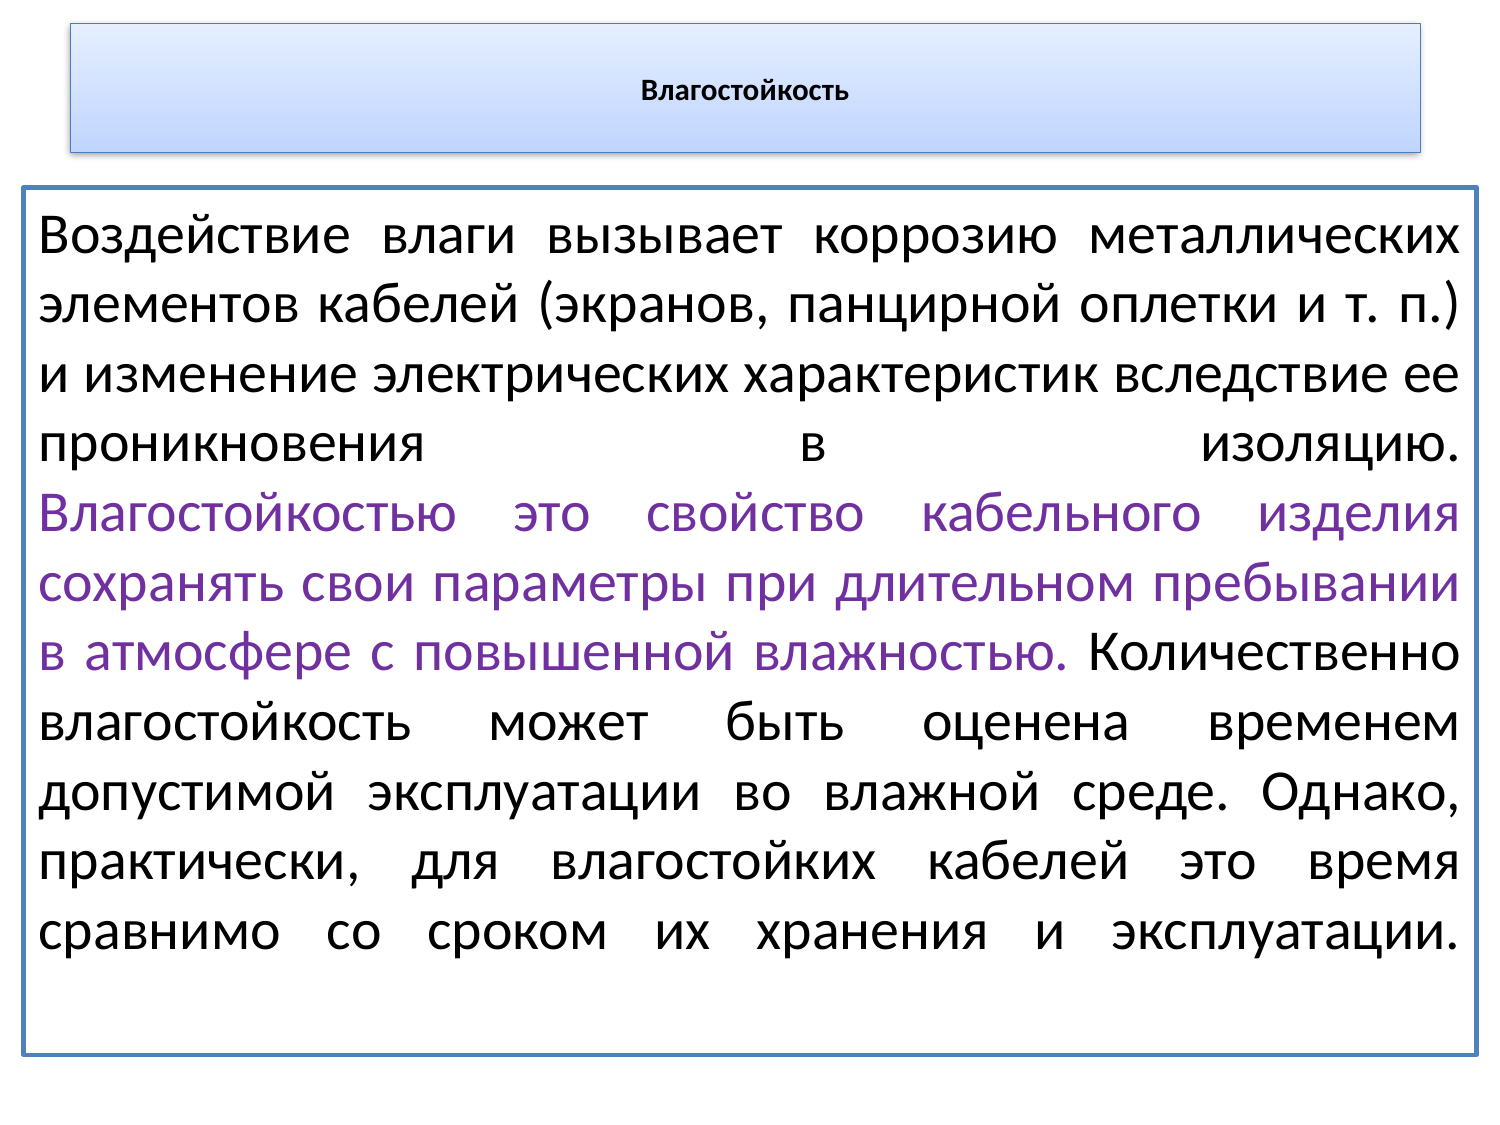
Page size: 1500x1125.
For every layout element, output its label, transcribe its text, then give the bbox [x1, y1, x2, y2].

list Воздействие влаги вызывает коррозию металлических элементов кабелей (экранов, панцирной оплетки и т. п.) и изменение электрических характеристик вследствие ее проникновения в изоляцию. Влагостойкостью это свойство кабельного изделия сохранять свои параметры при длительном пребывании в атмосфере с повышенной влажностью. Количественно влагостойкость может быть оценена временем допустимой эксплуатации во влажной среде. Однако, практически, для влагостойких кабелей это время сравнимо со сроком их хранения и эксплуатации. [21, 185, 1479, 1057]
title Влагостойкость [70, 23, 1421, 153]
